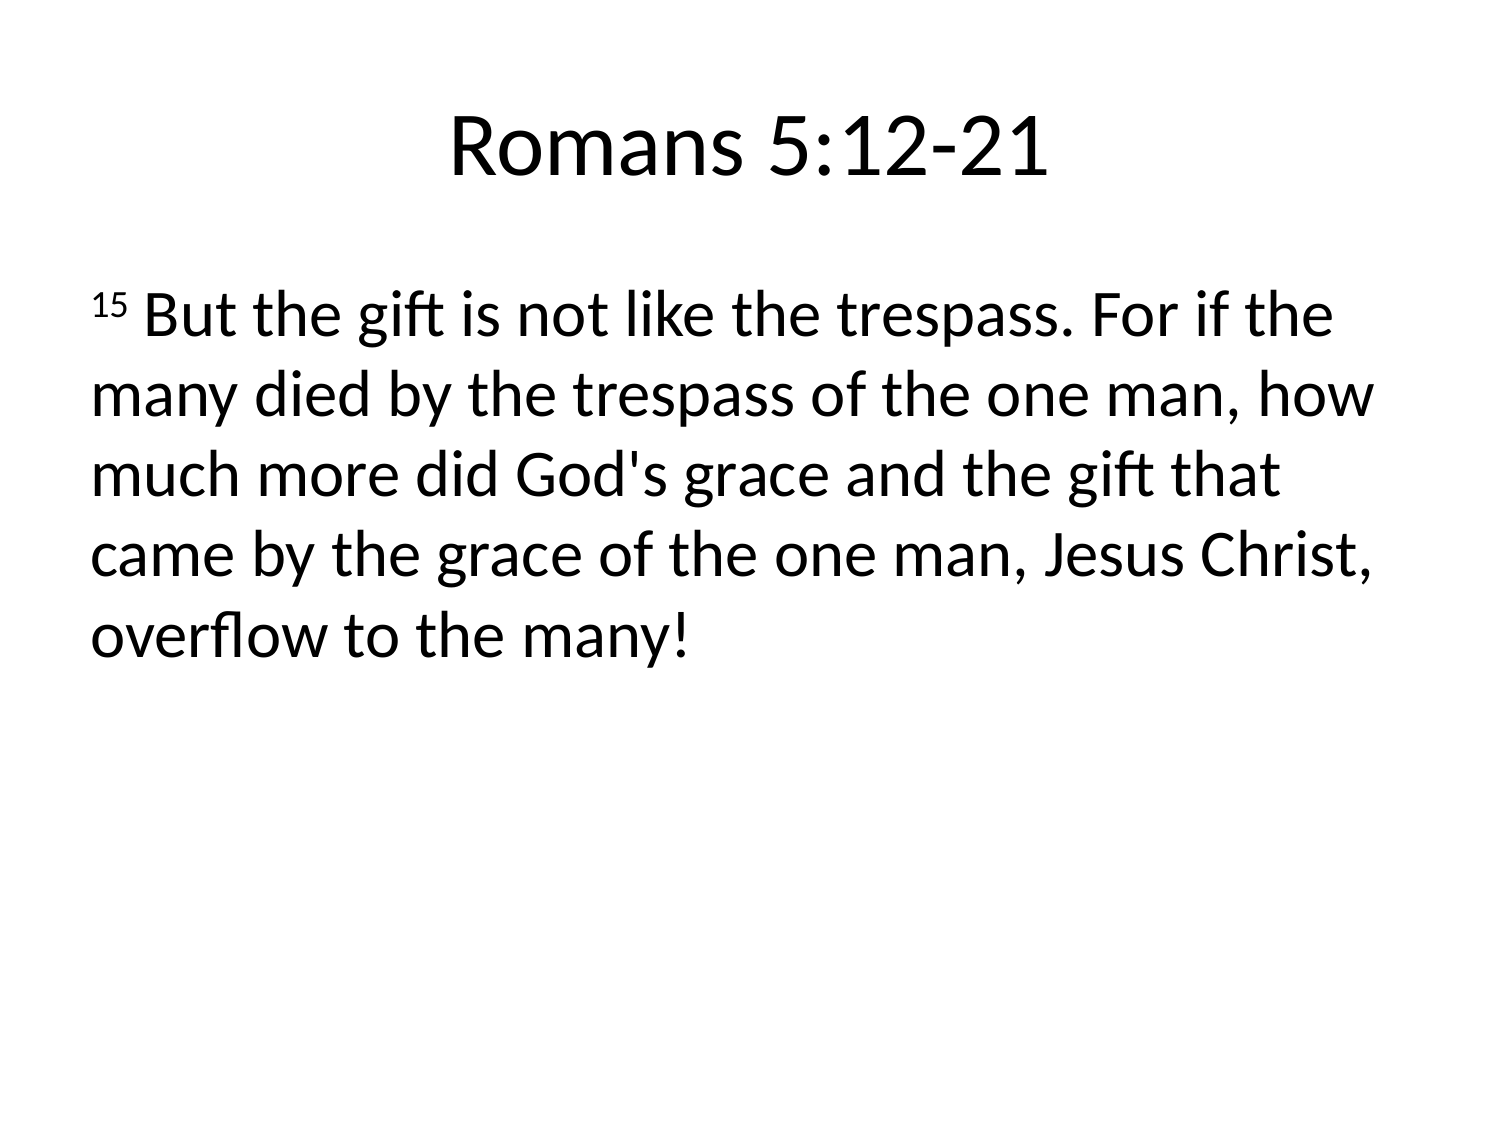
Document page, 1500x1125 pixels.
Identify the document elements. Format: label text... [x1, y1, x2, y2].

list 15 But the gift is not like the trespass. For if the many died by the trespass of the one man, how much more did God's grace and the gift that came by the grace of the one man, Jesus Christ, overflow to the many! [75, 262, 1425, 1005]
title Romans 5:12-21 [75, 45, 1425, 233]
